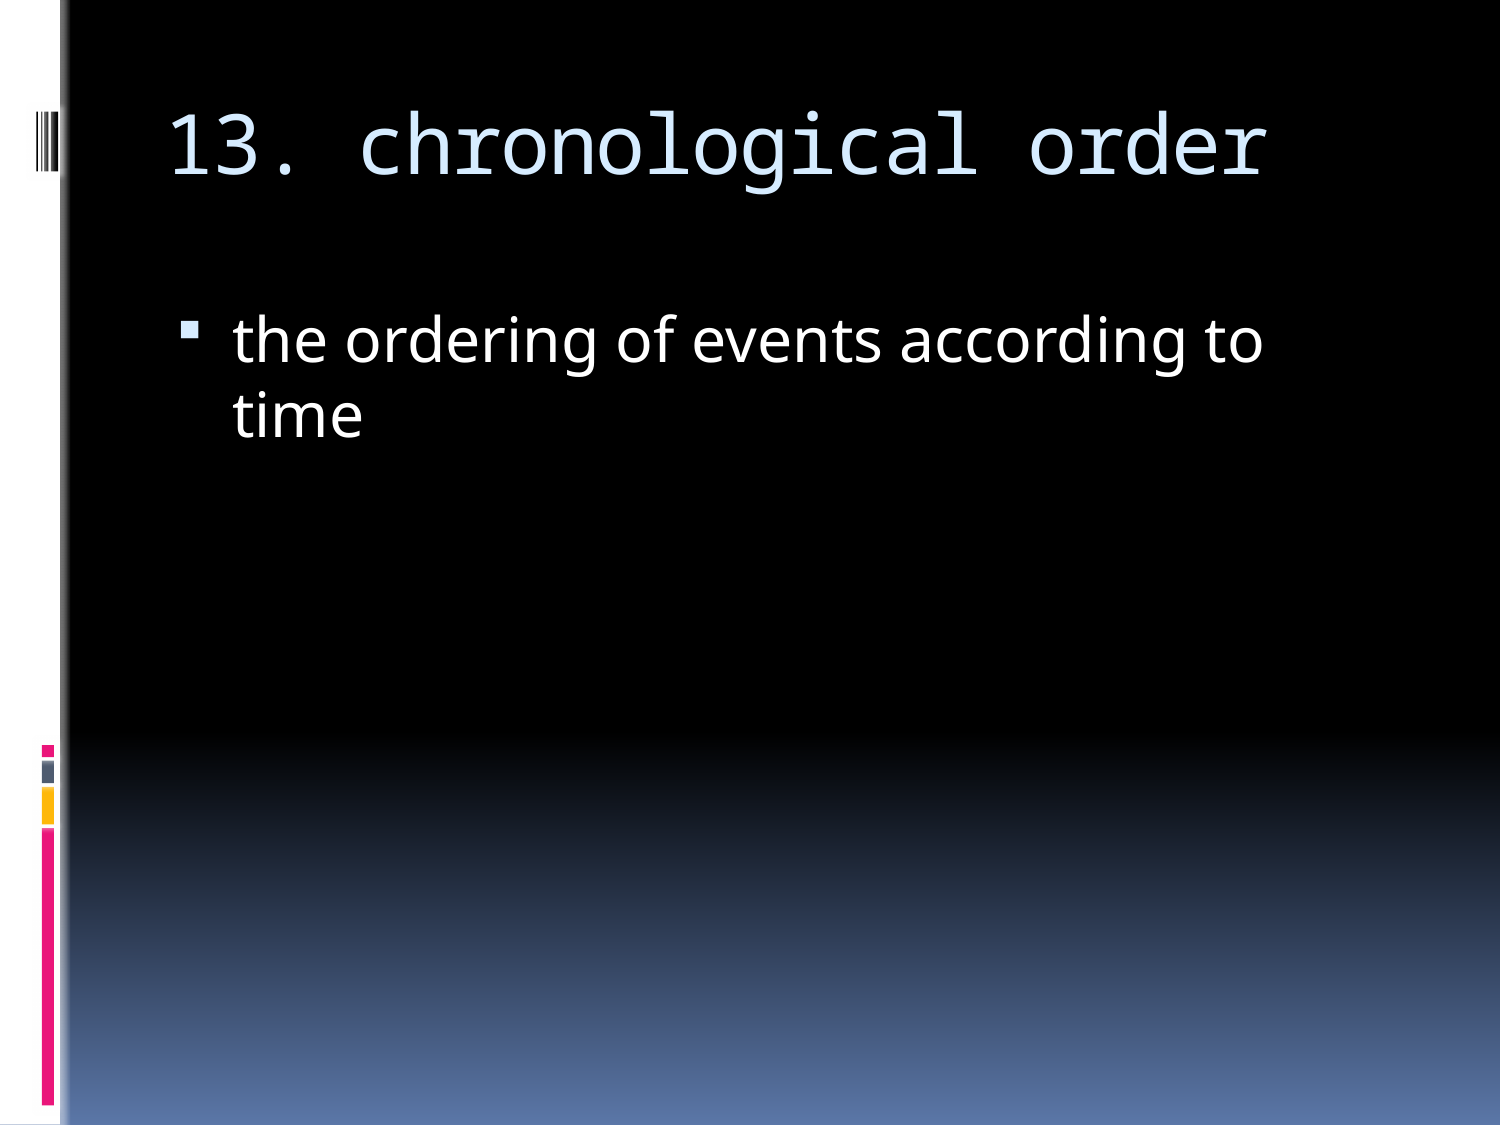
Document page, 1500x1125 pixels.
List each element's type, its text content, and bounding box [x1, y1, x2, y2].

title 13. chronological order [150, 83, 1425, 234]
list the ordering of events according to time [150, 292, 1425, 1043]
